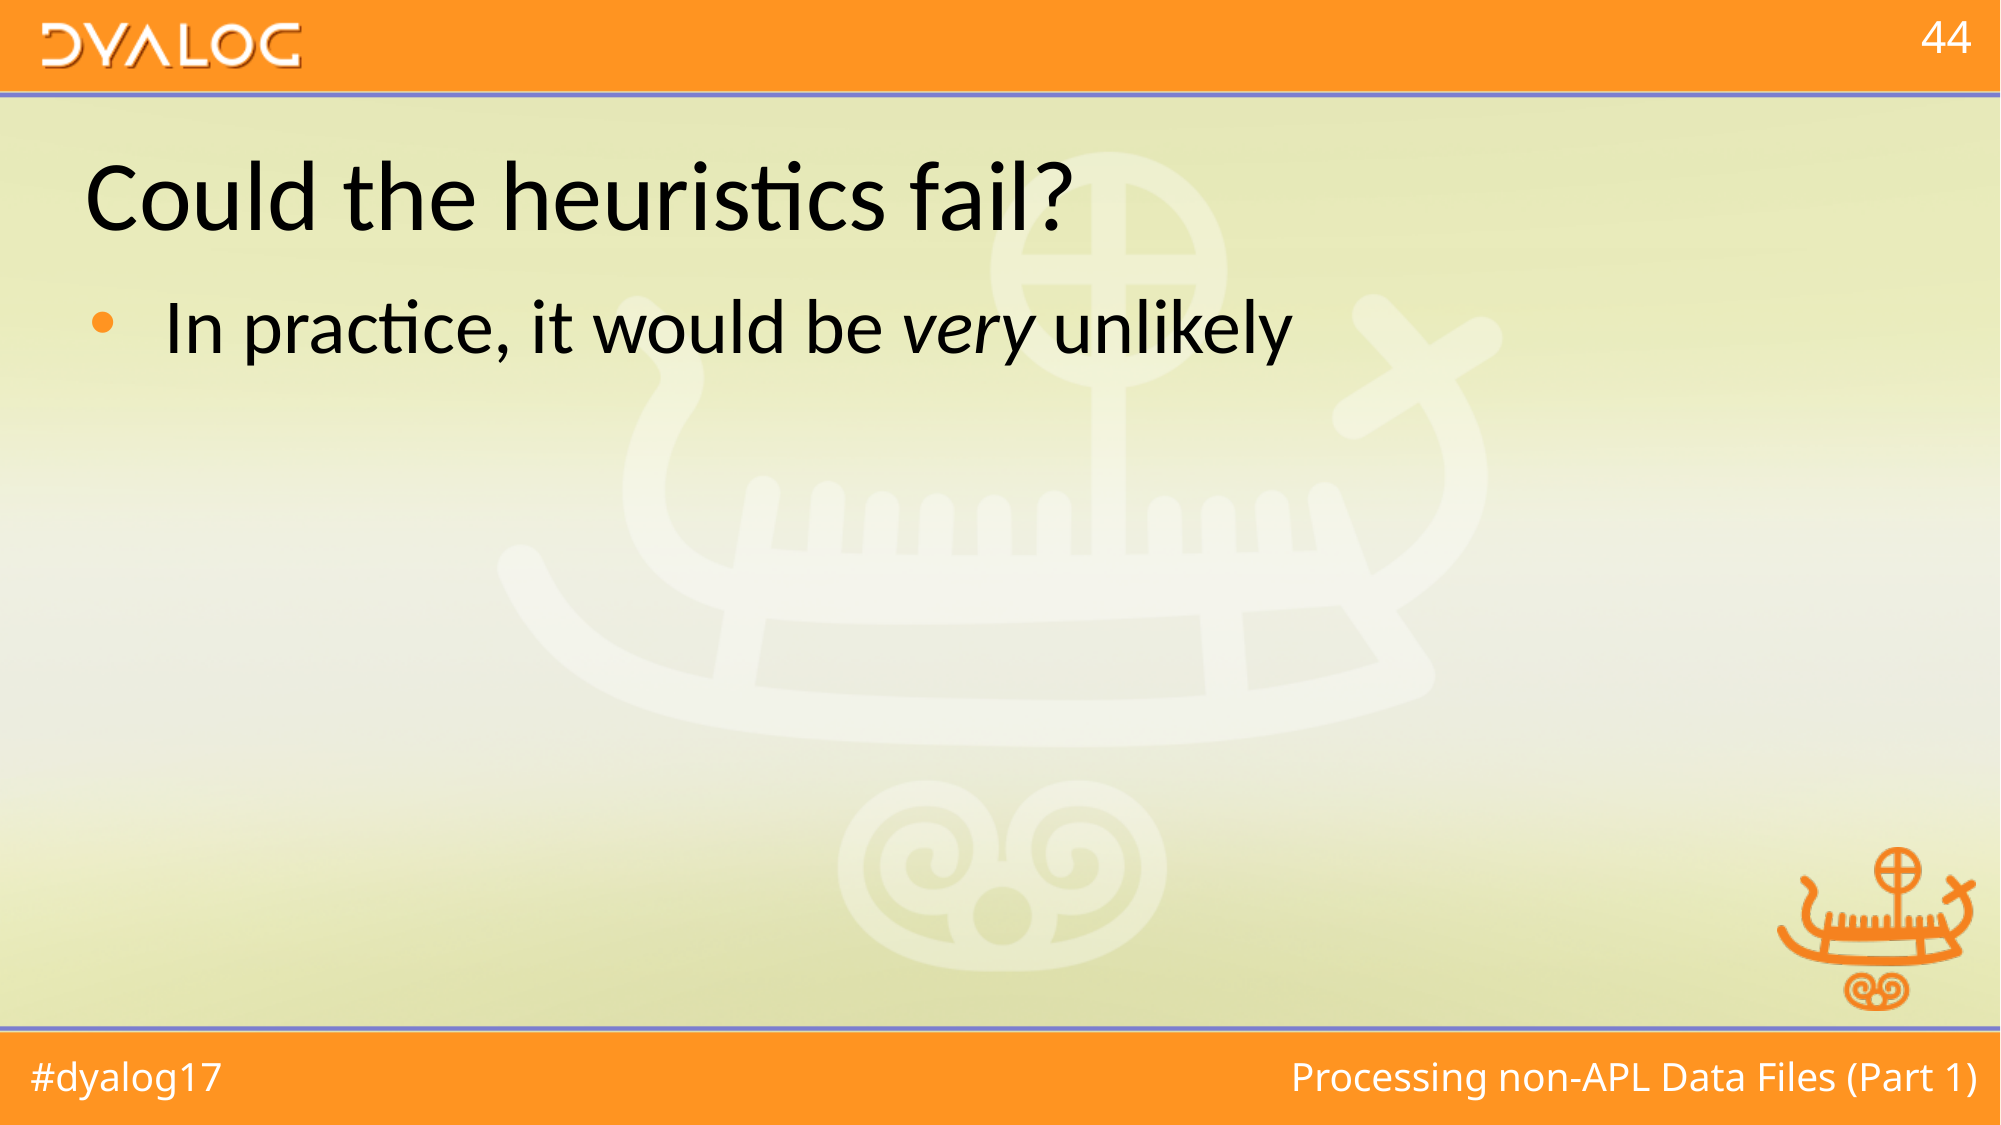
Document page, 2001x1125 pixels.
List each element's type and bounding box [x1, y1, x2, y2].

list [74, 267, 1426, 1011]
title [70, 125, 1900, 256]
picture [0, 0, 2001, 1125]
